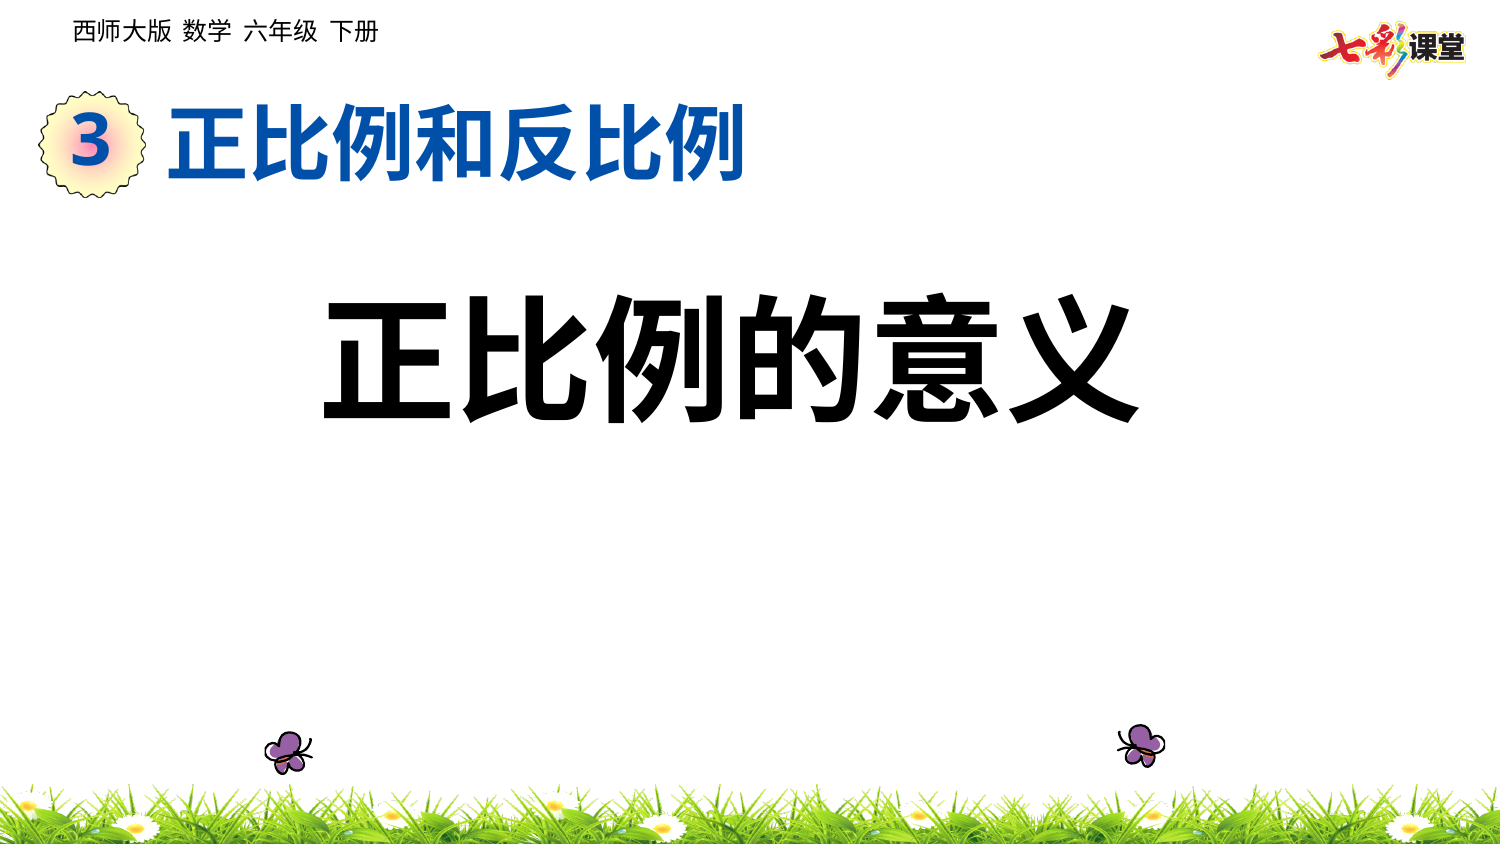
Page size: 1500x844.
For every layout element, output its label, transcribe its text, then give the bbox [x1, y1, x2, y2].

picture [264, 730, 318, 779]
text_box 正比例的意义 [306, 268, 1155, 445]
picture [0, 784, 1500, 844]
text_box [37, 84, 146, 198]
picture [1316, 20, 1468, 80]
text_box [0, 0, 668, 70]
text_box 正比例和反比例 [153, 85, 760, 197]
picture [1111, 723, 1166, 772]
